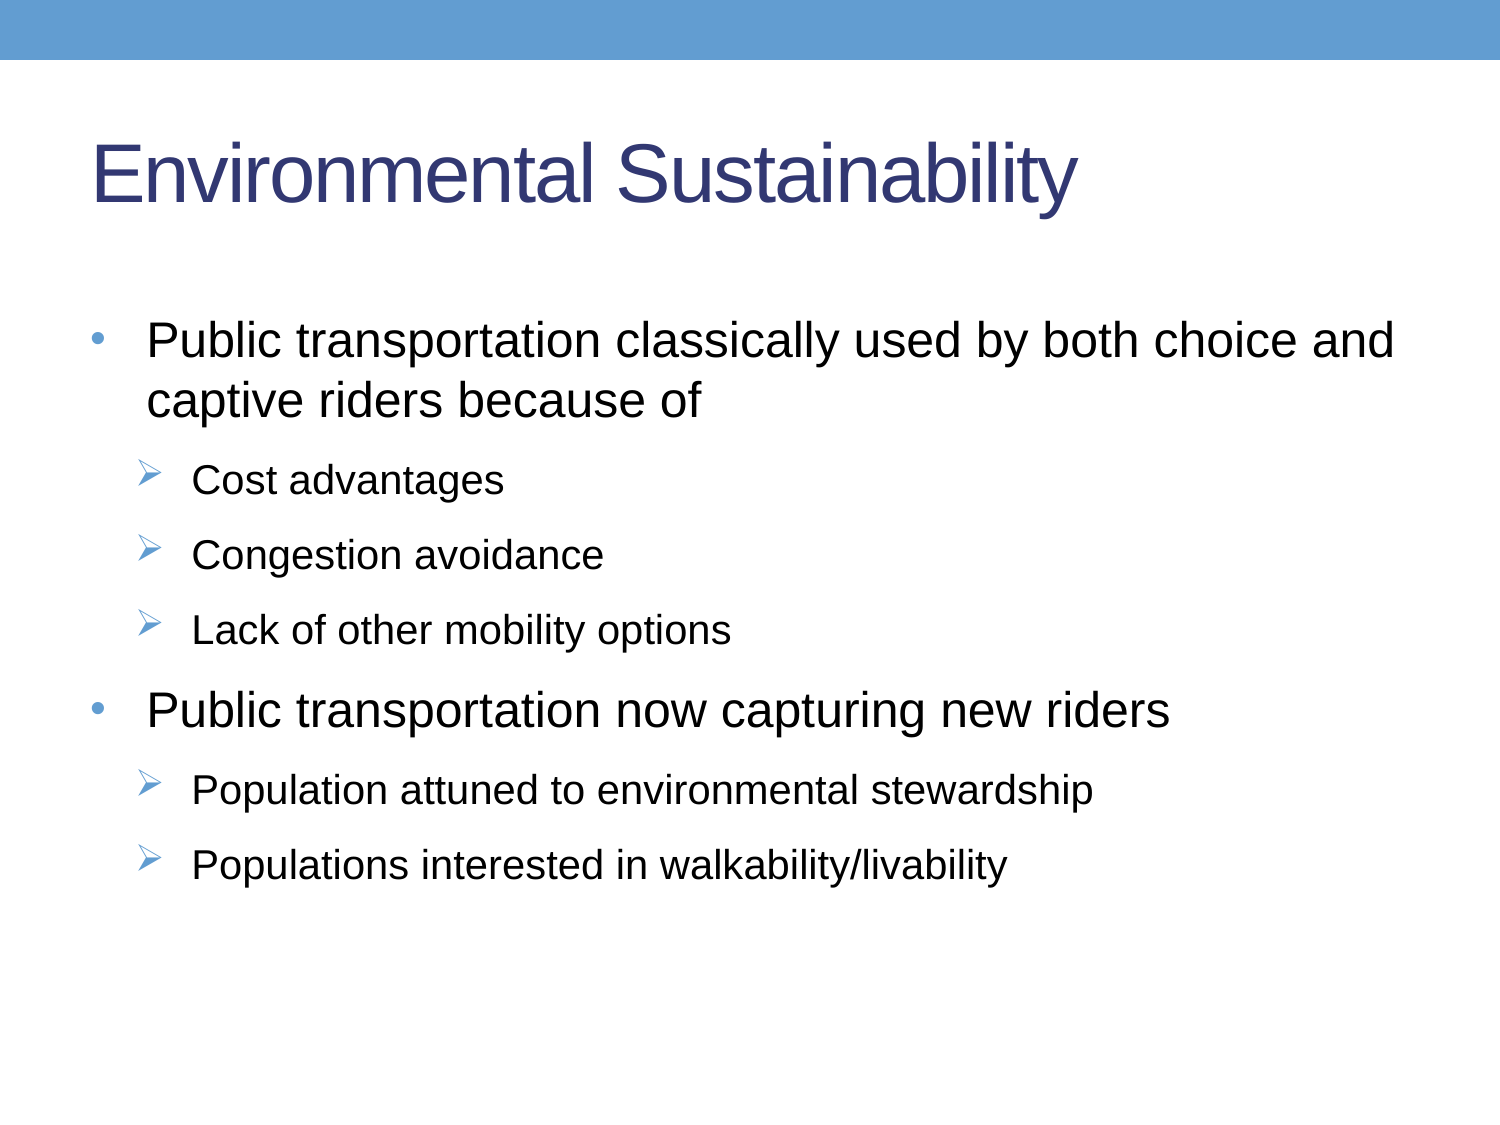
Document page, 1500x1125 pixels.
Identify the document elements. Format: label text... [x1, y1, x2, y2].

title Environmental Sustainability [75, 87, 1425, 250]
list Public transportation classically used by both choice and captive riders because of Cost advantages Congestion avoidance Lack of other mobility options Public transportation now capturing new riders Population attuned to environmental stewardship Populations interested in walkability/livability [75, 299, 1425, 1063]
